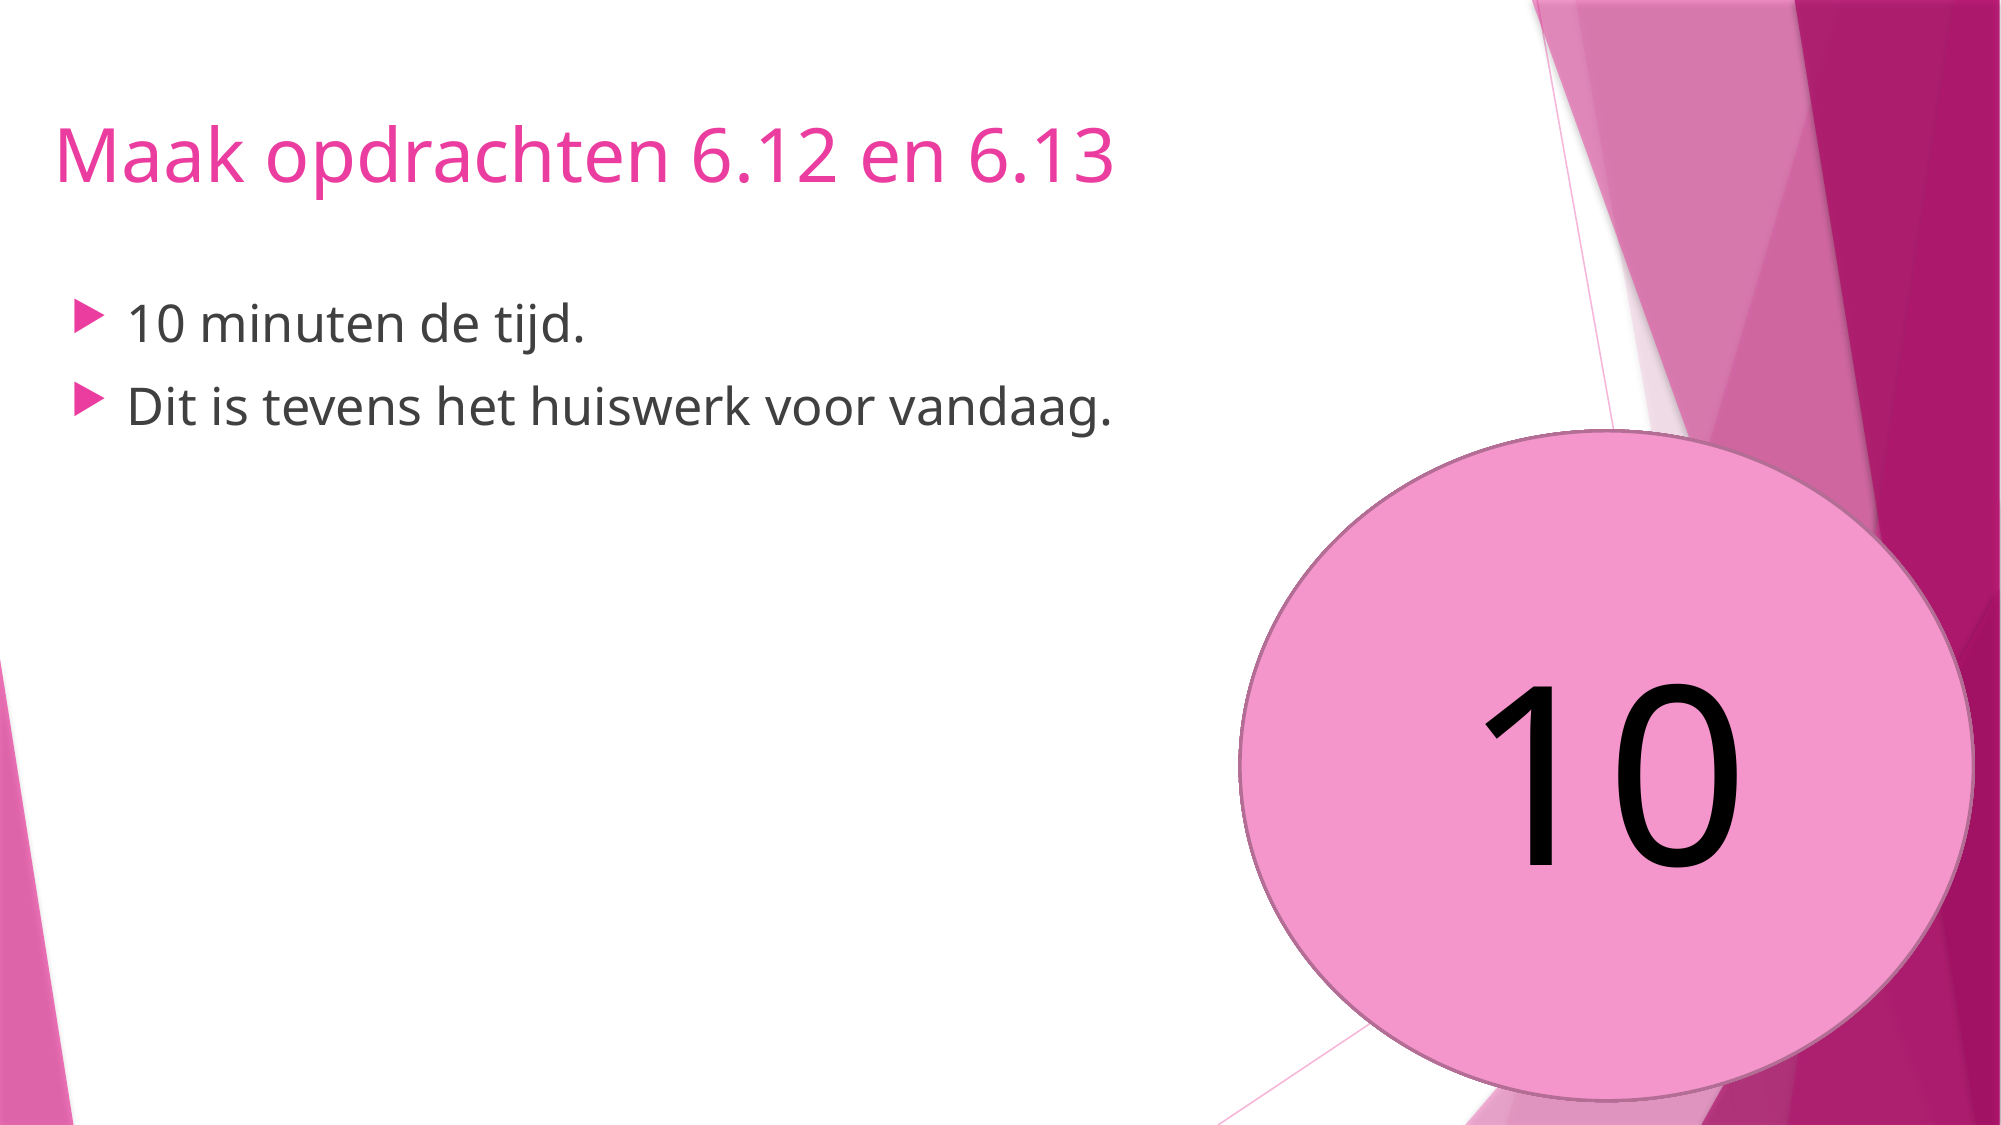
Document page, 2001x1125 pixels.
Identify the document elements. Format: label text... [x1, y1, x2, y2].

list 10 minuten de tijd. Dit is tevens het huiswerk voor vandaag. [55, 282, 1260, 1076]
title Maak opdrachten 6.12 en 6.13 [38, 99, 1614, 317]
text_box 10 [1238, 429, 1975, 1103]
